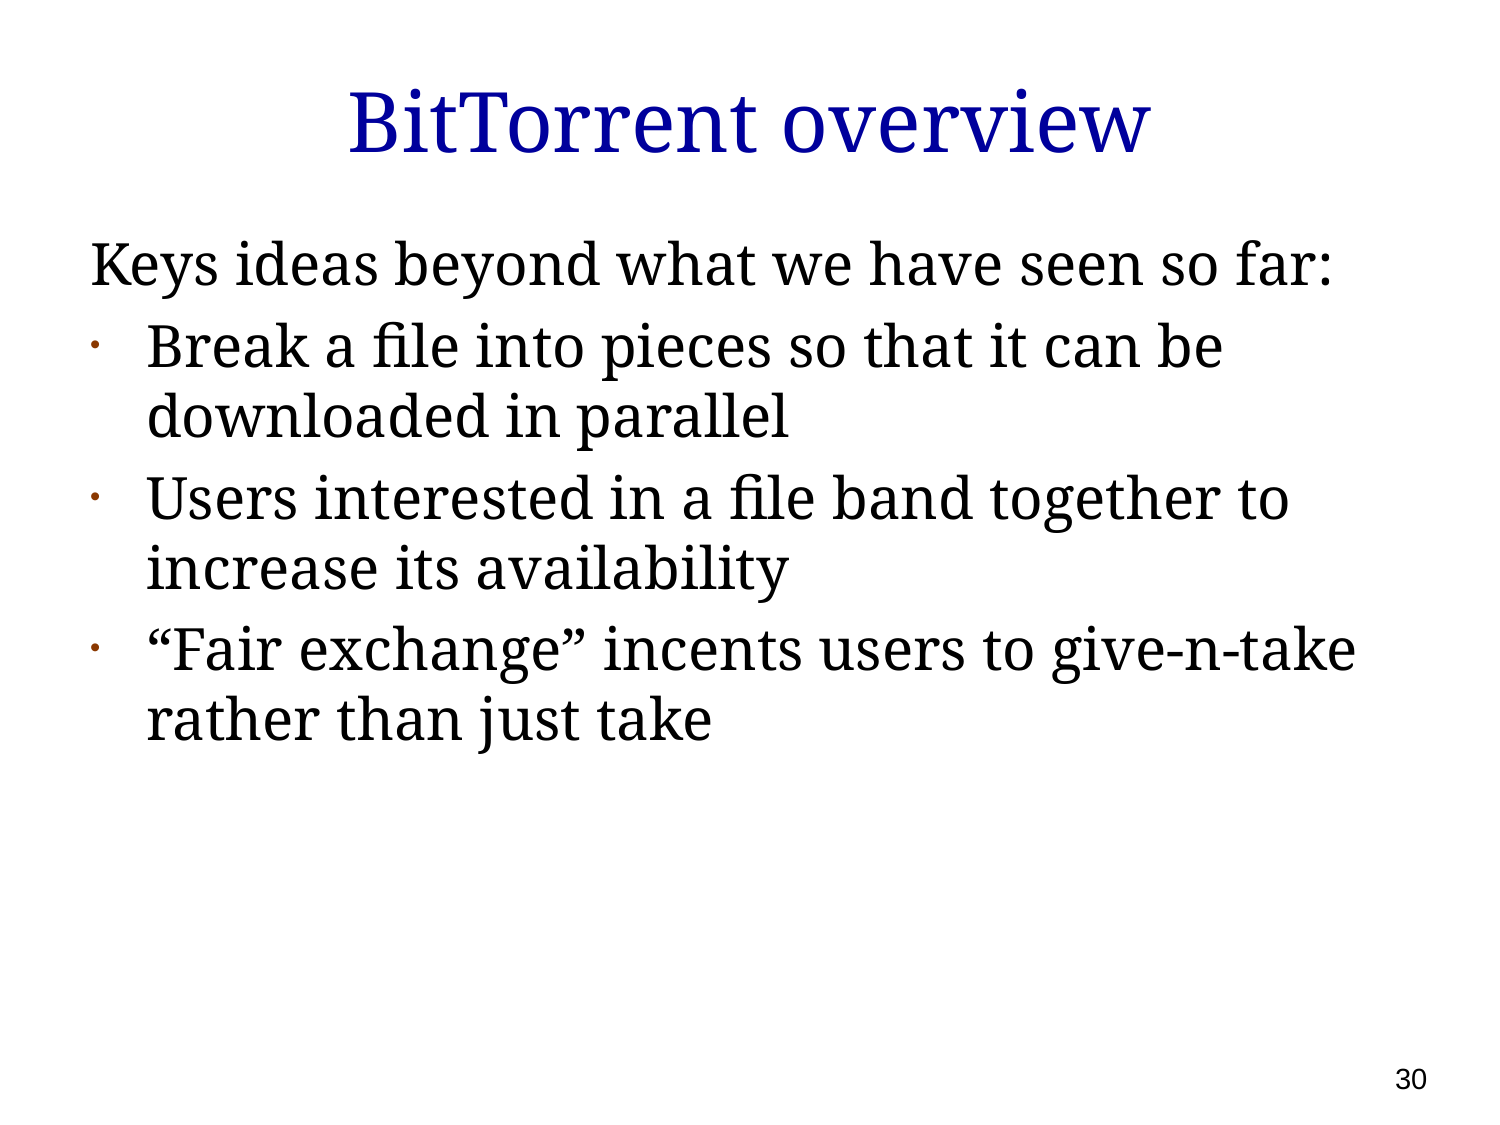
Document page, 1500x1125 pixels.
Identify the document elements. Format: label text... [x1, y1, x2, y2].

title BitTorrent overview [74, 47, 1426, 191]
slide_number 30 [1092, 1024, 1443, 1103]
list Keys ideas beyond what we have seen so far: Break a file into pieces so that it can be downloaded in parallel Users interested in a file band together to increase its availability “Fair exchange” incents users to give-n-take rather than just take [74, 219, 1426, 963]
